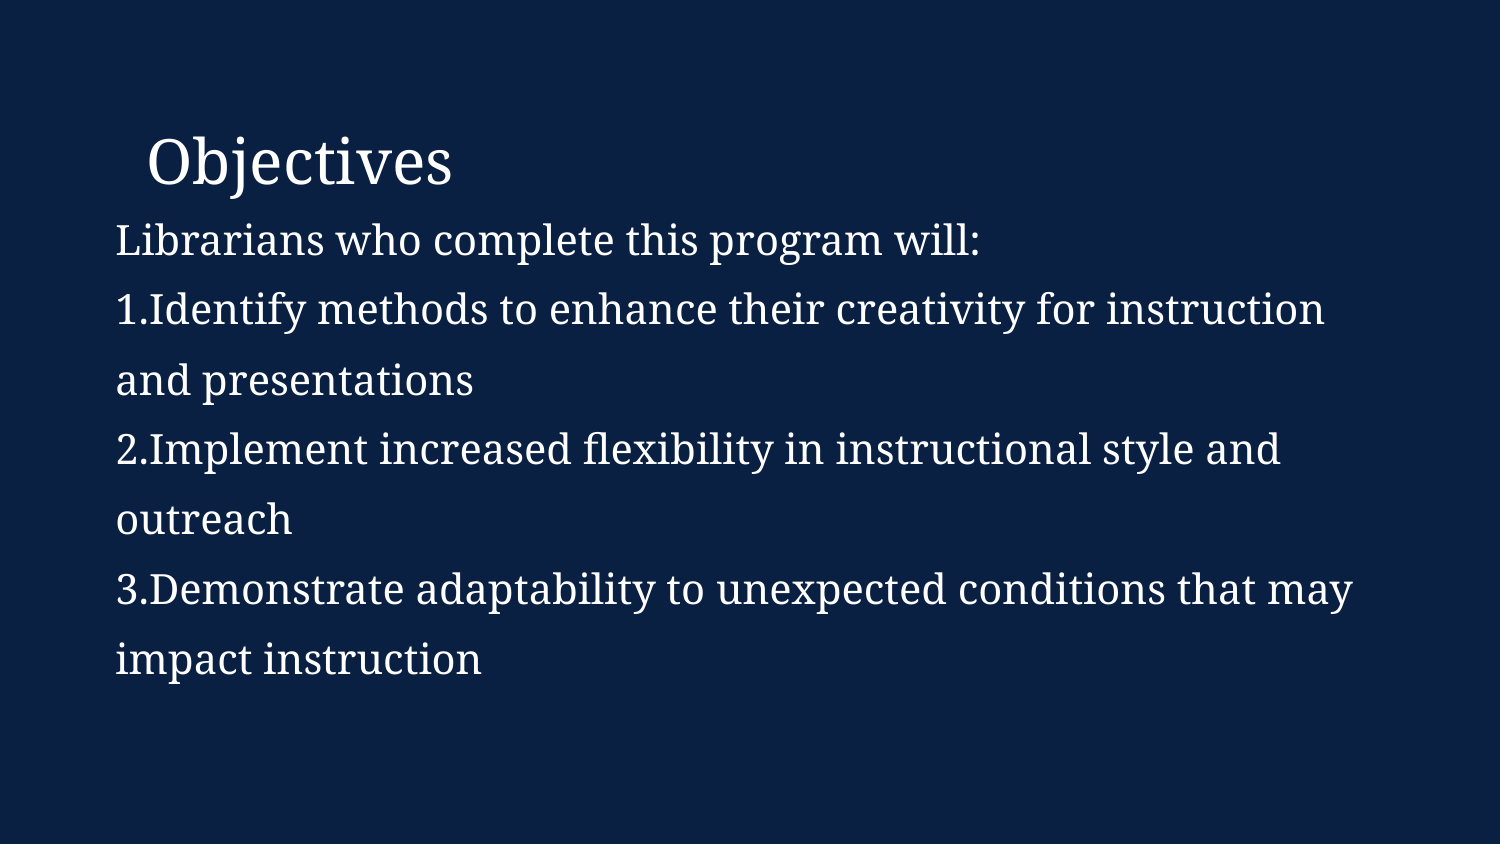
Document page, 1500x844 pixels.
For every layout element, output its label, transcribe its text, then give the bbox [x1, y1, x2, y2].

list Objectives [131, 99, 1370, 185]
list Librarians who complete this program will: 1.Identify methods to enhance their creativity for instruction and presentations 2.Implement increased flexibility in instructional style and outreach 3.Demonstrate adaptability to unexpected conditions that may impact instruction [100, 185, 1370, 726]
